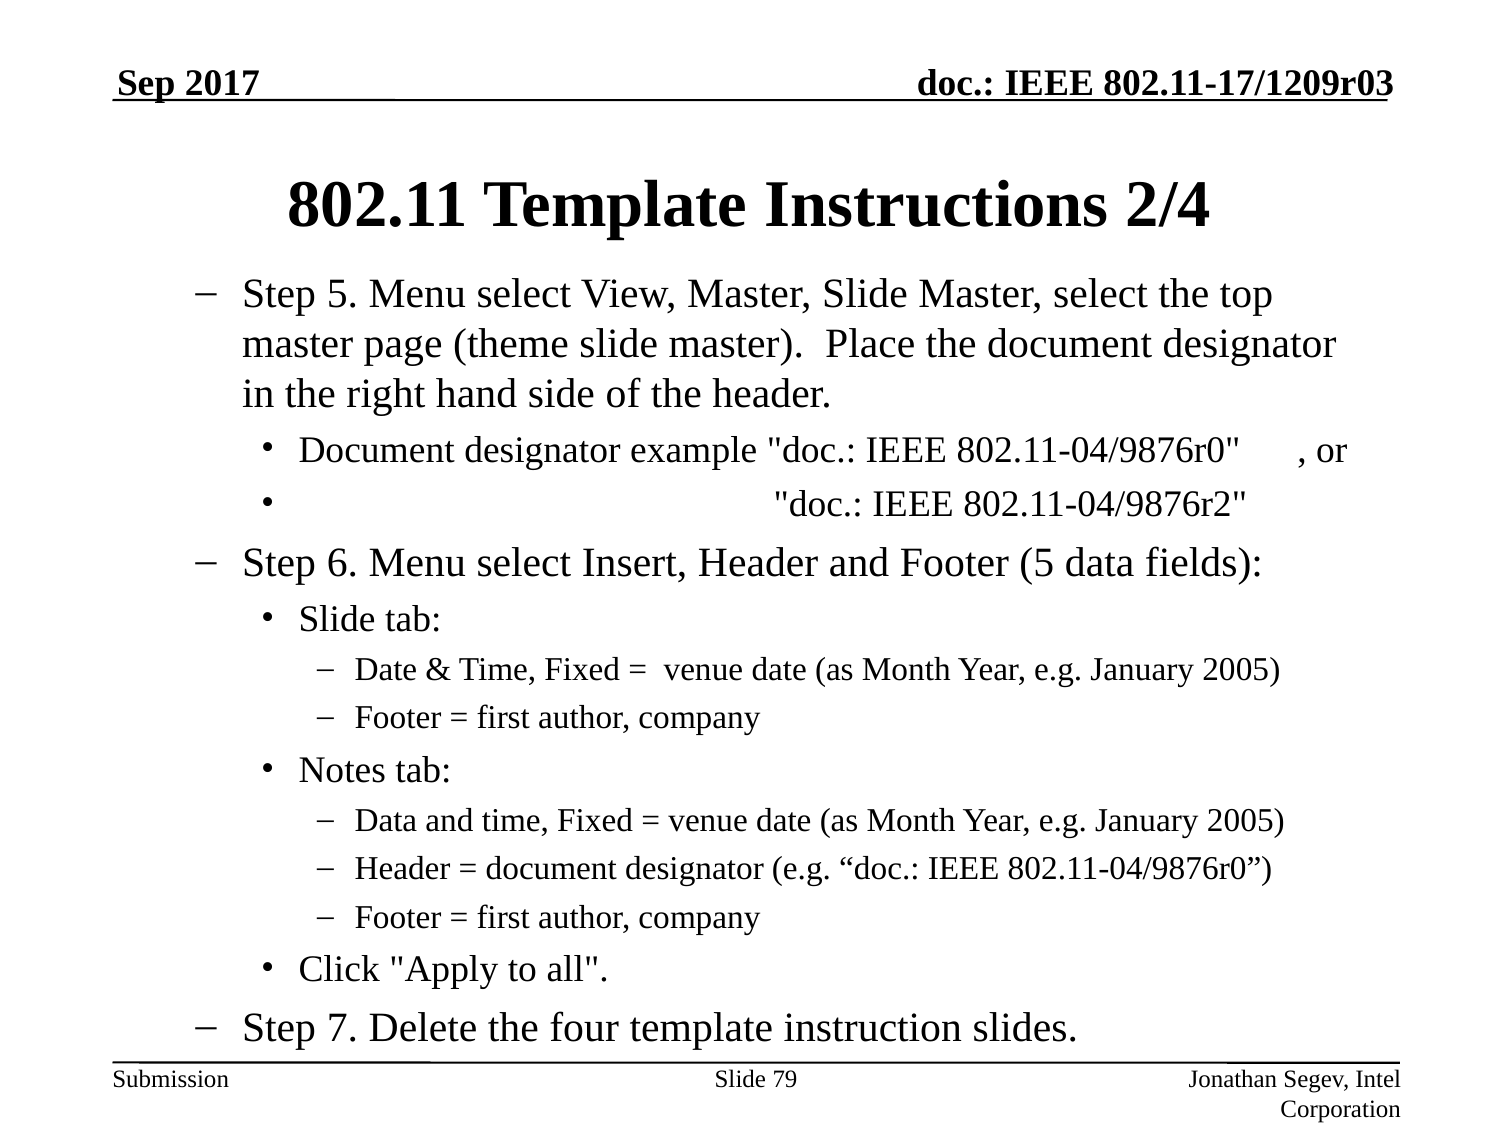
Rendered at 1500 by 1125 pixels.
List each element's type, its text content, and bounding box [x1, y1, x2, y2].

list Step 5. Menu select View, Master, Slide Master, select the top master page (theme slide master). Place the document designator in the right hand side of the header. Document designator example "doc.: IEEE 802.11-04/9876r0" , or "doc.: IEEE 802.11-04/9876r2" Step 6. Menu select Insert, Header and Footer (5 data fields): Slide tab: Date & Time, Fixed = venue date (as Month Year, e.g. January 2005) Footer = first author, company Notes tab: Data and time, Fixed = venue date (as Month Year, e.g. January 2005) Header = document designator (e.g. “doc.: IEEE 802.11-04/9876r0”) Footer = first author, company Click "Apply to all". Step 7. Delete the four template instruction slides. [105, 257, 1381, 1067]
title 802.11 Template Instructions 2/4 [112, 112, 1388, 288]
footer Jonathan Segev, Intel Corporation [1077, 1061, 1402, 1093]
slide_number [116, 58, 507, 104]
slide_number Slide 79 [712, 1067, 800, 1123]
